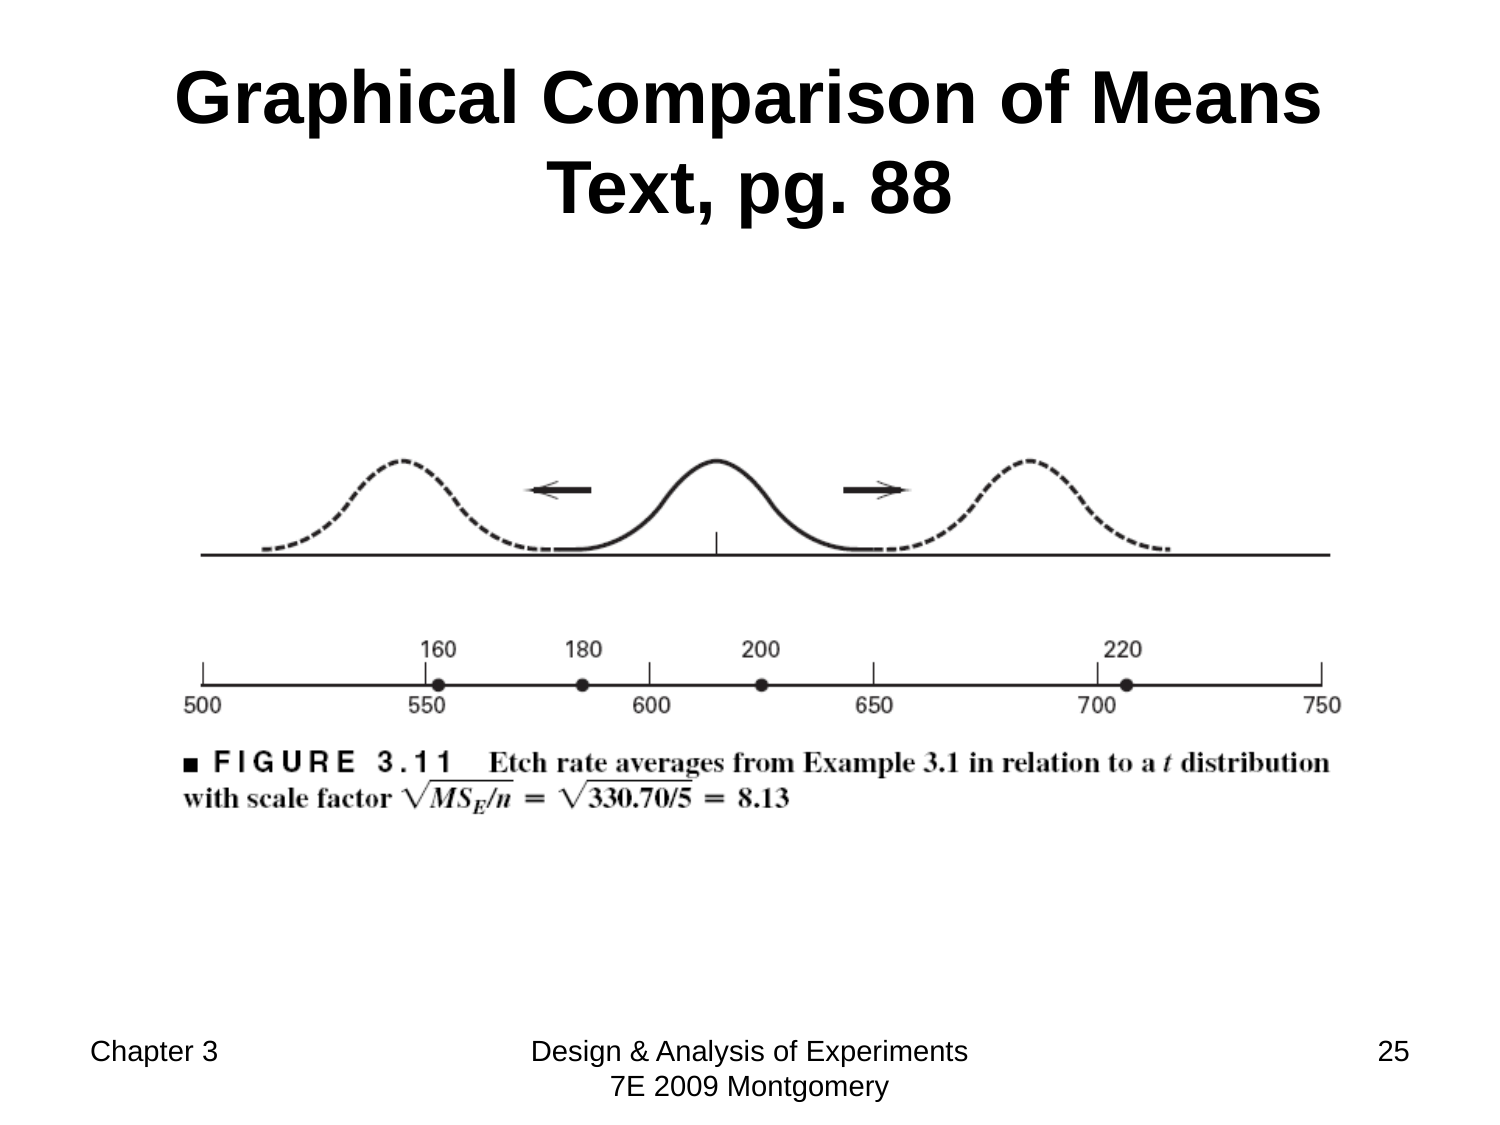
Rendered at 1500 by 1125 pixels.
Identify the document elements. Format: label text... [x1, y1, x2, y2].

slide_number Chapter 3 [74, 1024, 426, 1103]
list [74, 398, 1426, 869]
title Graphical Comparison of Means Text, pg. 88 [74, 44, 1426, 233]
slide_number 25 [1074, 1024, 1426, 1103]
footer Design & Analysis of Experiments 7E 2009 Montgomery [512, 1024, 988, 1103]
